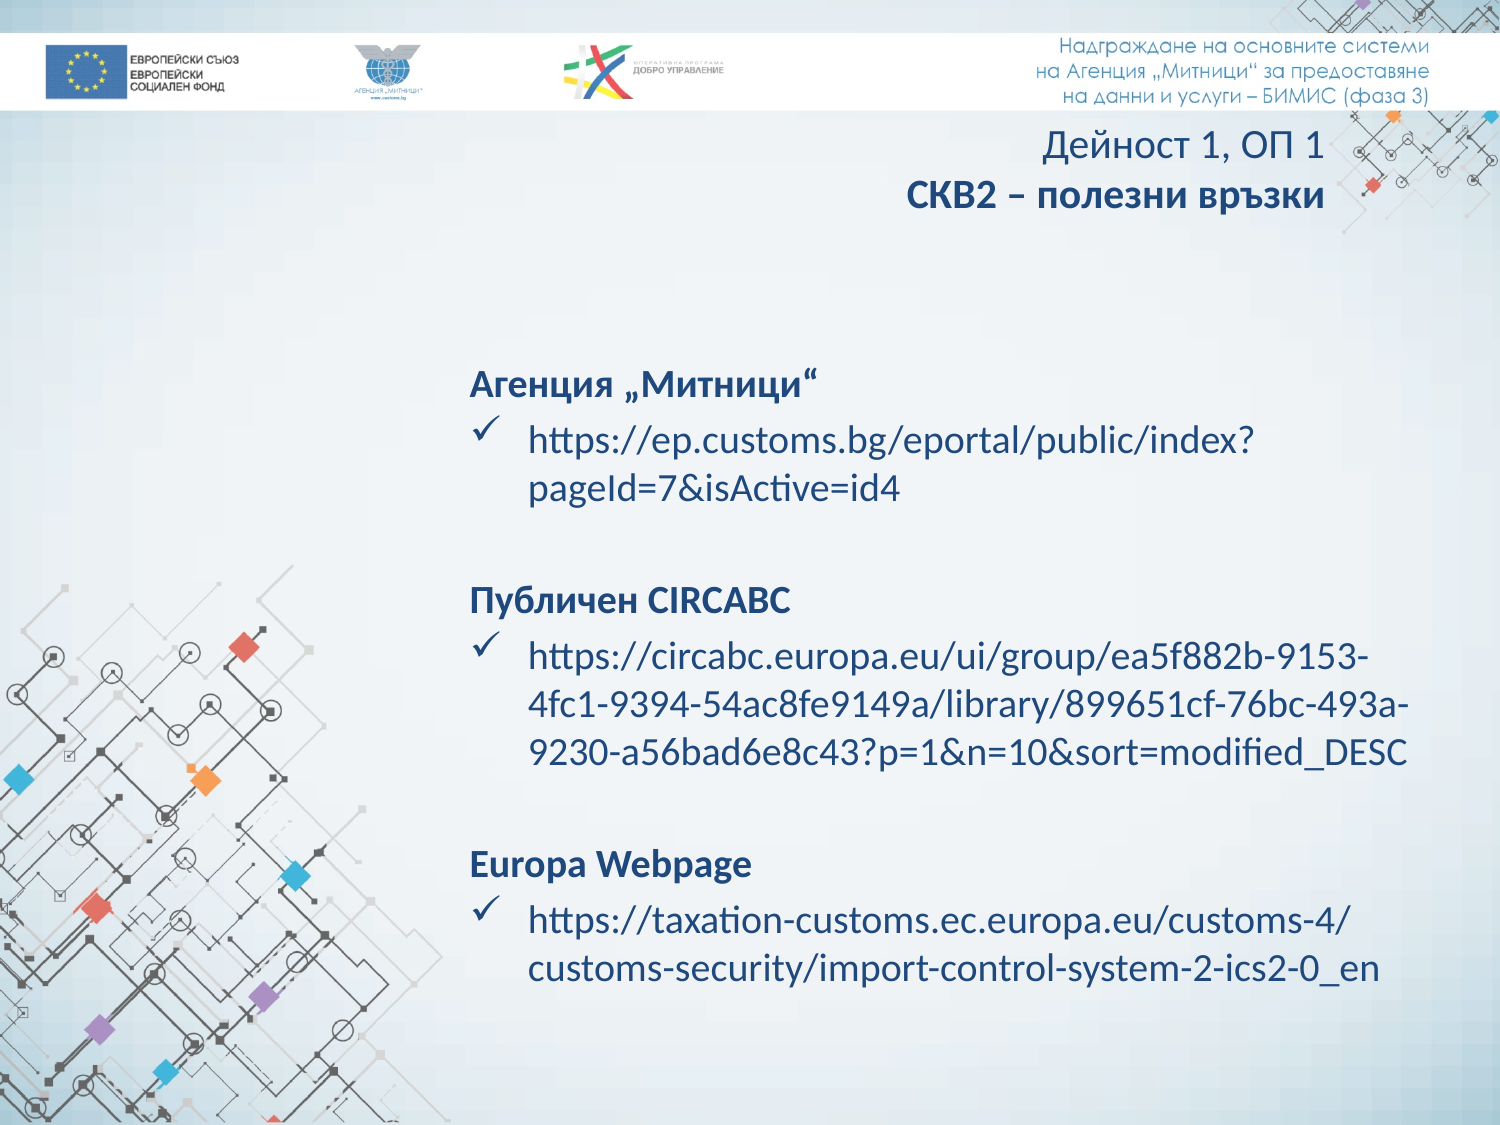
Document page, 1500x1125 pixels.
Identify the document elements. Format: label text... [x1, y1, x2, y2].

subtitle Агенция „Митници“ https://ep.customs.bg/eportal/public/index?pageId=7&isActive=id4 Публичен CIRCABC https://circabc.europa.eu/ui/group/ea5f882b-9153-4fc1-9394-54ac8fe9149a/library/899651cf-76bc-493a-9230-a56bad6e8c43?p=1&n=10&sort=modified_DESC Europa Webpage https://taxation-customs.ec.europa.eu/customs-4/customs-security/import-control-system-2-ics2-0_en [454, 349, 1436, 1012]
title Дейност 1, ОП 1 СКВ2 – полезни връзки [123, 101, 1341, 232]
